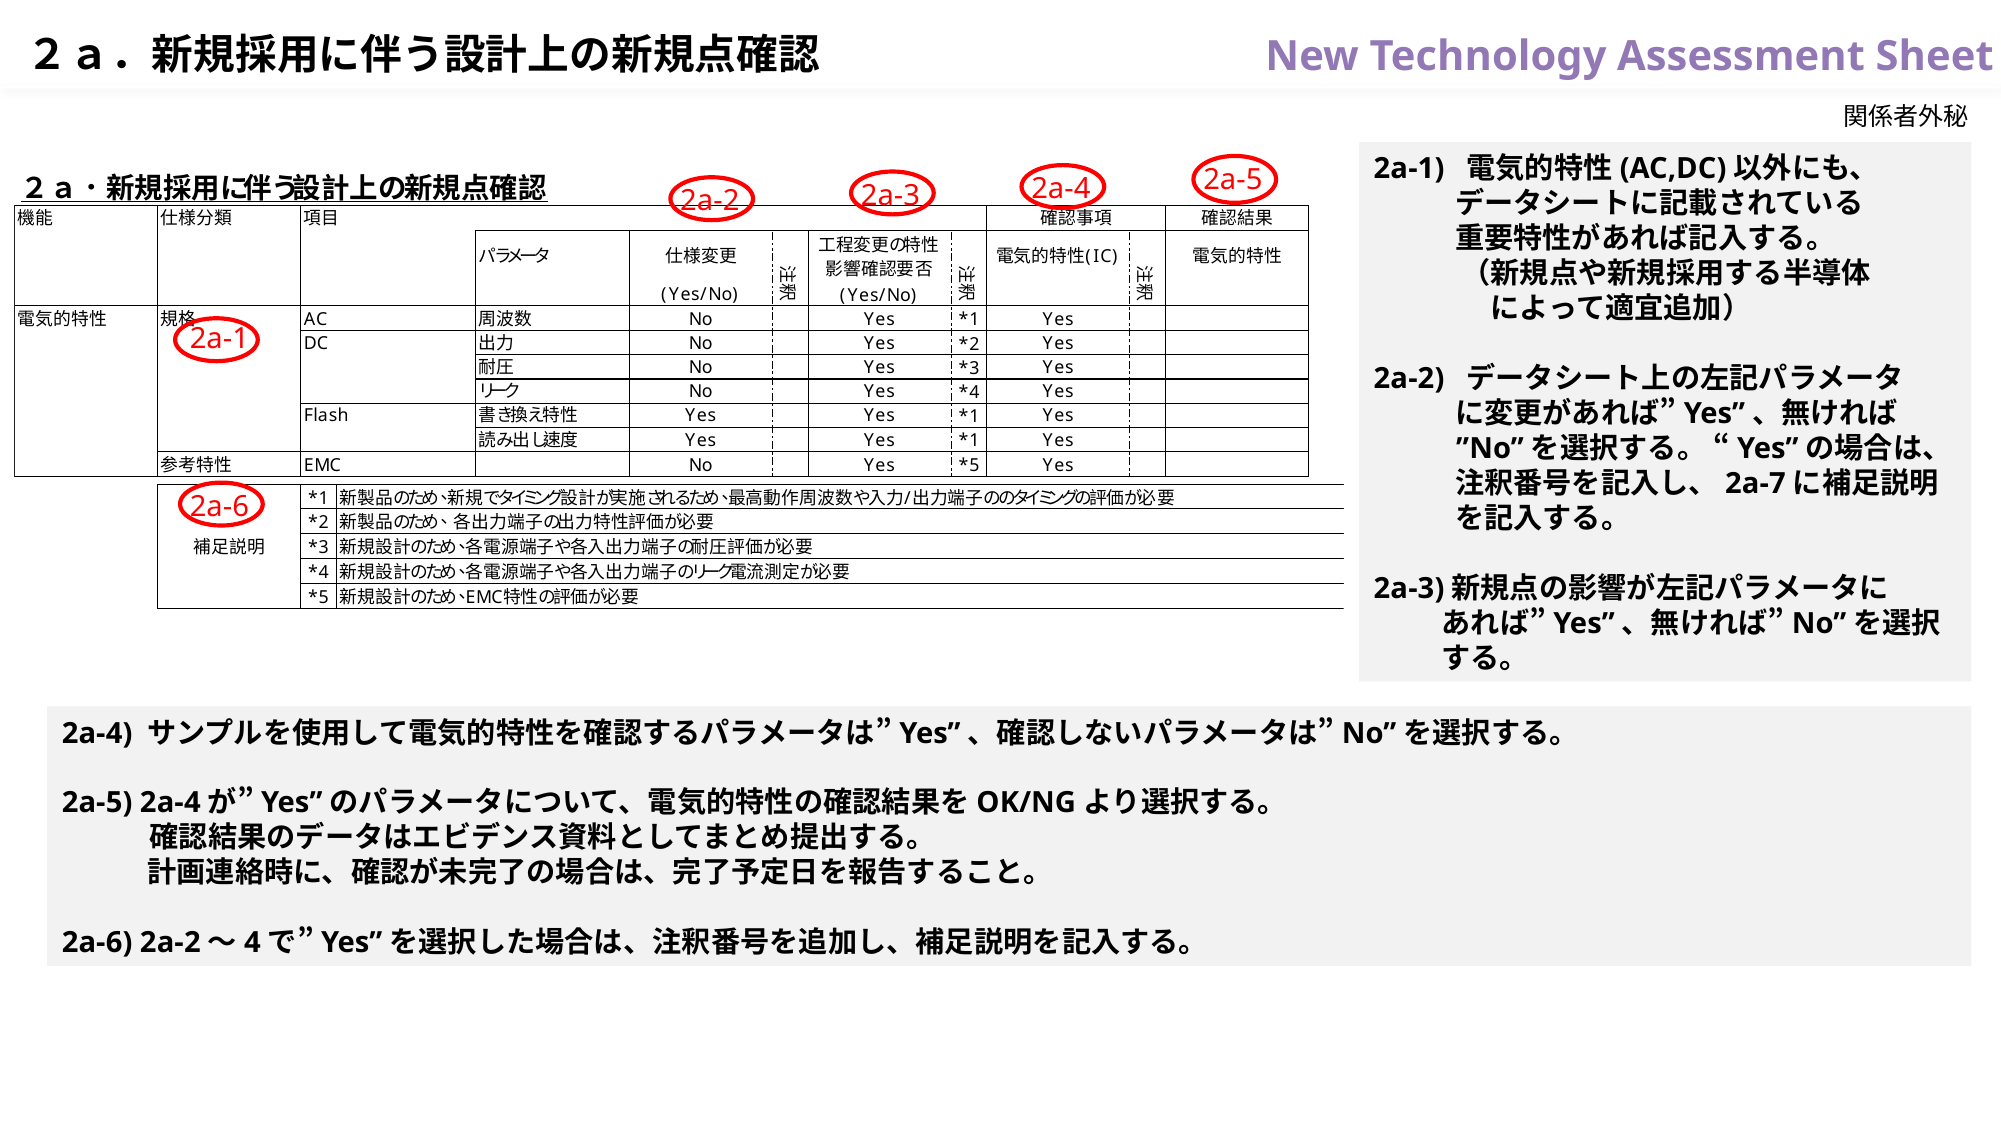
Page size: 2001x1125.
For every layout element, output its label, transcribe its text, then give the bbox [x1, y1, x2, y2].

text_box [1188, 152, 1306, 209]
text_box 2a-4) サンプルを使用して電気的特性を確認するパラメータは”Yes”、確認しないパラメータは”No”を選択する。 2a-5) 2a-4が”Yes”のパラメータについて、電気的特性の確認結果をOK/NGより選択する。 確認結果のデータはエビデンス資料としてまとめ提出する。 計画連絡時に、確認が未完了の場合は、完了予定日を報告すること。 2a-6) 2a-2～4で”Yes”を選択した場合は、注釈番号を追加し、補足説明を記入する。 [47, 706, 1972, 966]
picture [14, 167, 1345, 610]
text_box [1016, 162, 1134, 213]
text_box ２ａ．新規採用に伴う設計上の新規点確認 [11, 20, 919, 86]
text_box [175, 479, 292, 531]
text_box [175, 312, 292, 363]
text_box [846, 168, 963, 220]
text_box 関係者外秘 [1828, 92, 1984, 138]
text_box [665, 174, 783, 225]
text_box 2a-1) 電気的特性(AC,DC)以外にも、 データシートに記載されている 重要特性があれば記入する。 （新規点や新規採用する半導体 によって適宜追加） 2a-2) データシート上の左記パラメータ に変更があれば”Yes”、無ければ ”No”を選択する。 “Yes”の場合は、 注釈番号を記入し、2a-7に補足説明 を記入する。 2a-3)新規点の影響が左記パラメータに あれば”Yes”、無ければ”No”を選択 する。 [1359, 142, 1972, 682]
